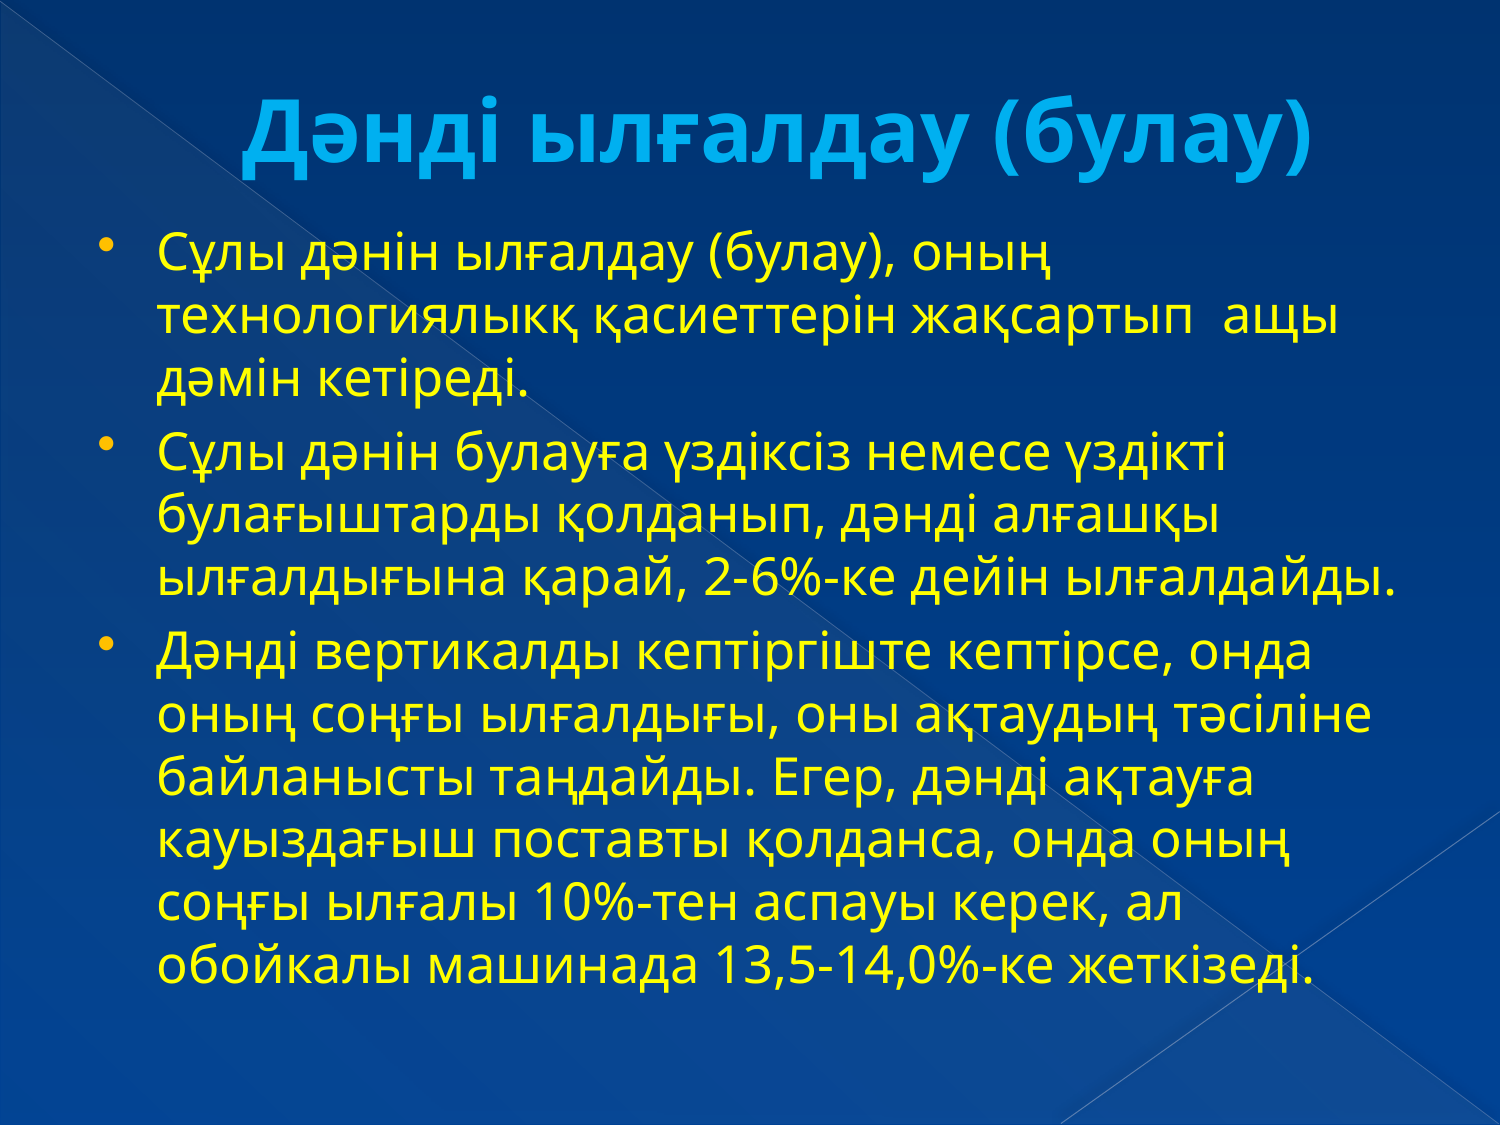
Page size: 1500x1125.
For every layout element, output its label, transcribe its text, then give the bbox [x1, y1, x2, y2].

title Дәнді ылғалдау (булау) [75, 43, 1425, 210]
list Сұлы дәнін ылғалдау (булау), оның технологиялыкқ қасиеттерін жақсартып ащы дәмін кетіреді. Сұлы дәнін булауға үздіксіз немесе үздікті булағыштарды қолданып, дәнді алғашқы ылғалдығына қарай, 2-6%-ке дейін ылғалдайды. Дәнді вертикалды кептіргіште кептірсе, онда оның соңғы ылғалдығы, оны ақтаудың тәсіліне байланысты таңдайды. Егер, дәнді ақтауға кауыздағыш поставты қолданса, онда оның соңғы ылғалы 10%-тен аспауы керек, ал обойкалы машинада 13,5-14,0%-ке жеткізеді. [75, 210, 1425, 1059]
